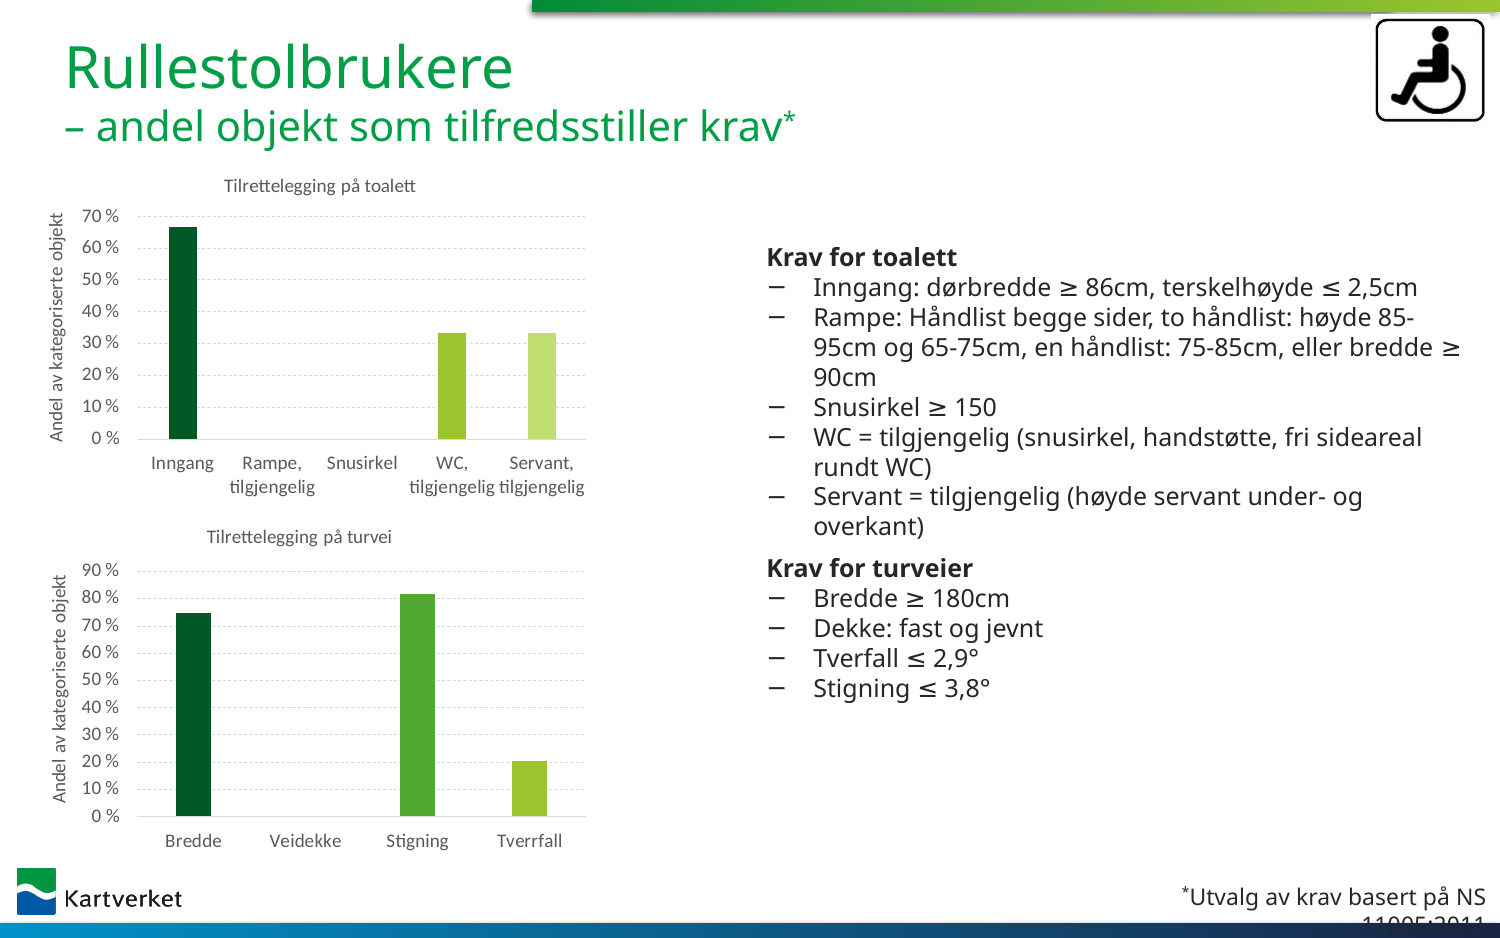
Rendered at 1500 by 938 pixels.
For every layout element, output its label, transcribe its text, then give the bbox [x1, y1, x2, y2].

picture [41, 520, 597, 859]
text_box Rullestolbrukere – andel objekt som tilfredsstiller krav* [49, 14, 1431, 158]
text_box Krav for toalett Inngang: dørbredde ≥ 86cm, terskelhøyde ≤ 2,5cm Rampe: Håndlist begge sider, to håndlist: høyde 85-95cm og 65-75cm, en håndlist: 75-85cm, eller bredde ≥ 90cm Snusirkel ≥ 150 WC = tilgjengelig (snusirkel, handstøtte, fri sideareal rundt WC) Servant = tilgjengelig (høyde servant under- og overkant) [751, 234, 1483, 545]
picture [41, 166, 598, 505]
picture [1371, 13, 1491, 127]
text_box Krav for turveier Bredde ≥ 180cm Dekke: fast og jevnt Tverfall ≤ 2,9° Stigning ≤ 3,8° [751, 545, 1483, 710]
text_box *Utvalg av krav basert på NS 11005:2011 [1068, 873, 1500, 938]
